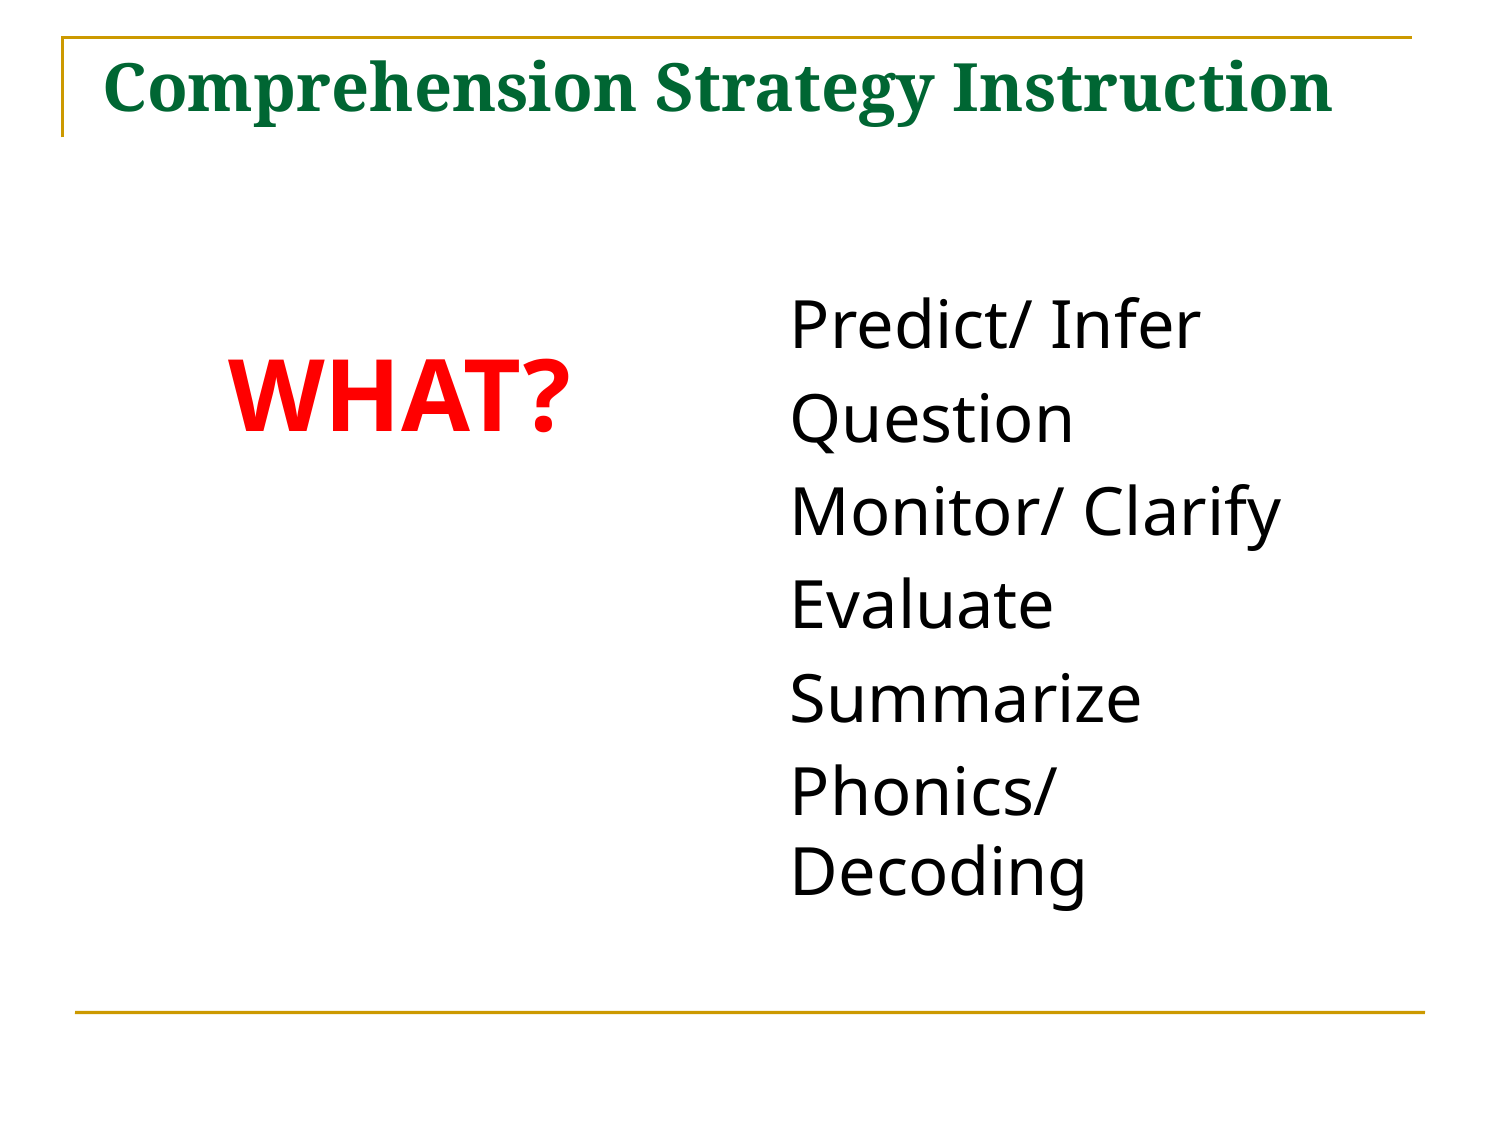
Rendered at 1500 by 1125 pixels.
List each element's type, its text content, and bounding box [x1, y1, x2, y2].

text_box Predict/ Infer Question Monitor/ Clarify Evaluate Summarize Phonics/Decoding [774, 274, 1350, 917]
text_box WHAT? [99, 312, 700, 460]
title Comprehension Strategy Instruction [87, 37, 1451, 251]
